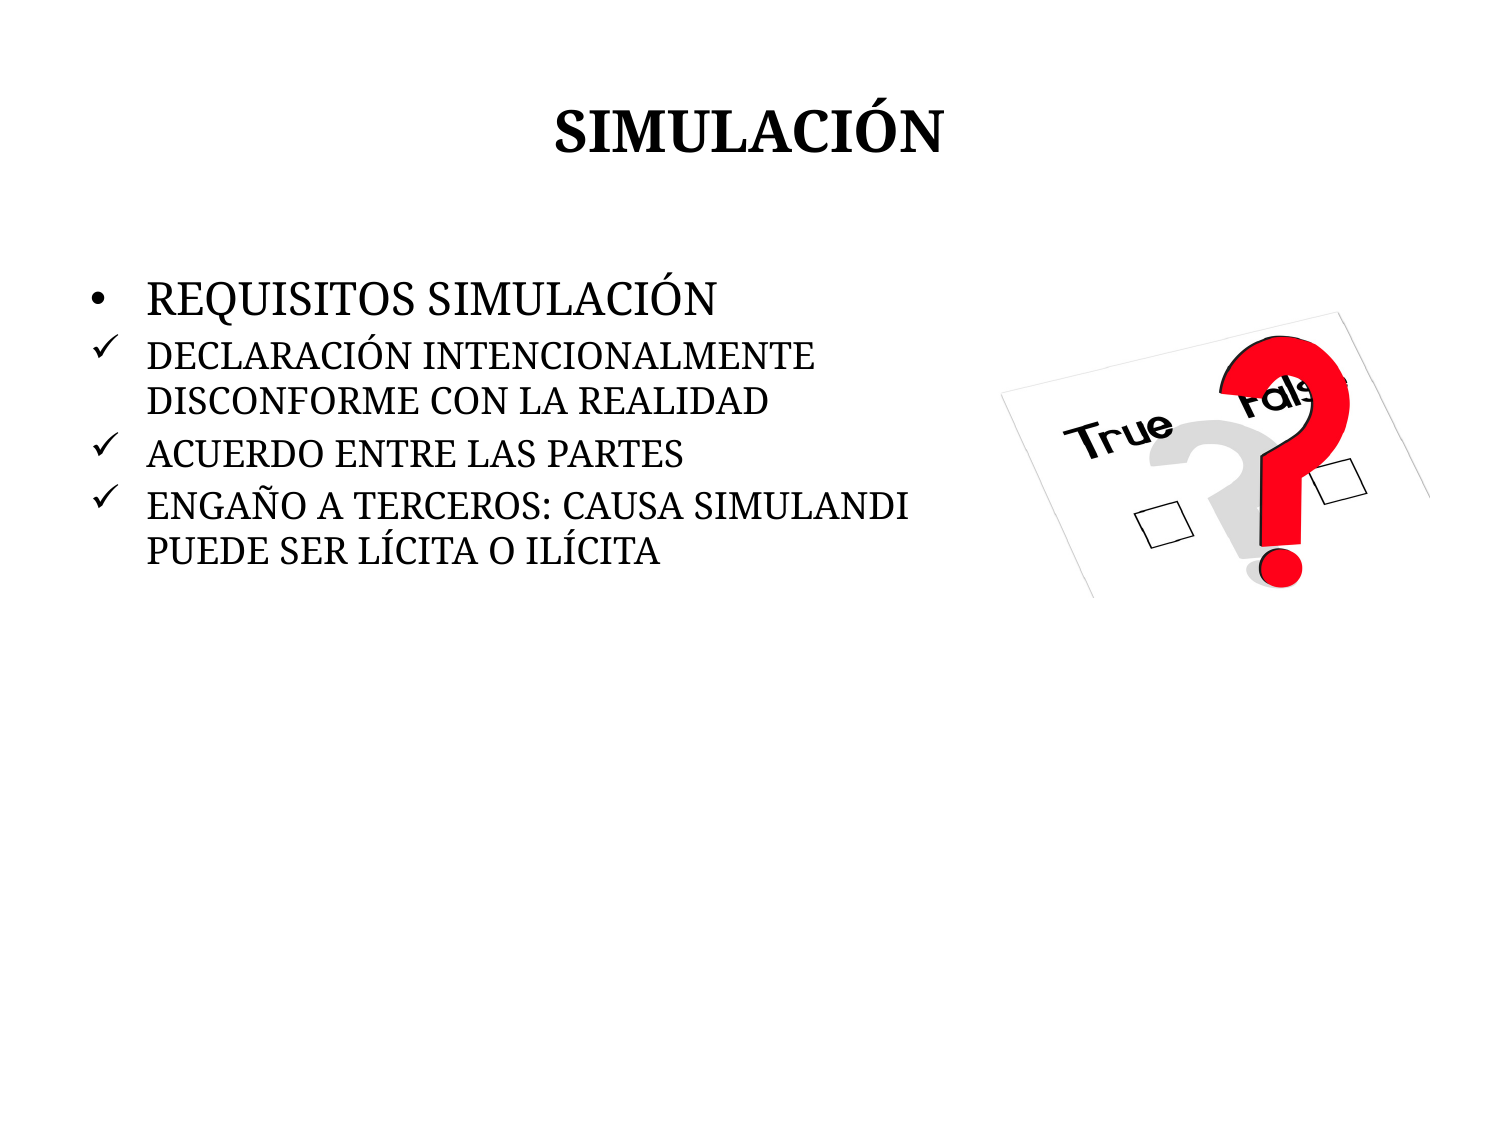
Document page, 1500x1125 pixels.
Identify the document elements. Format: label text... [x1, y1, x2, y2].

picture [997, 310, 1430, 599]
list REQUISITOS SIMULACIÓN DECLARACIÓN INTENCIONALMENTE DISCONFORME CON LA REALIDAD ACUERDO ENTRE LAS PARTES ENGAÑO A TERCEROS: CAUSA SIMULANDI PUEDE SER LÍCITA O ILÍCITA [75, 262, 928, 1005]
title SIMULACIÓN [75, 45, 1425, 213]
